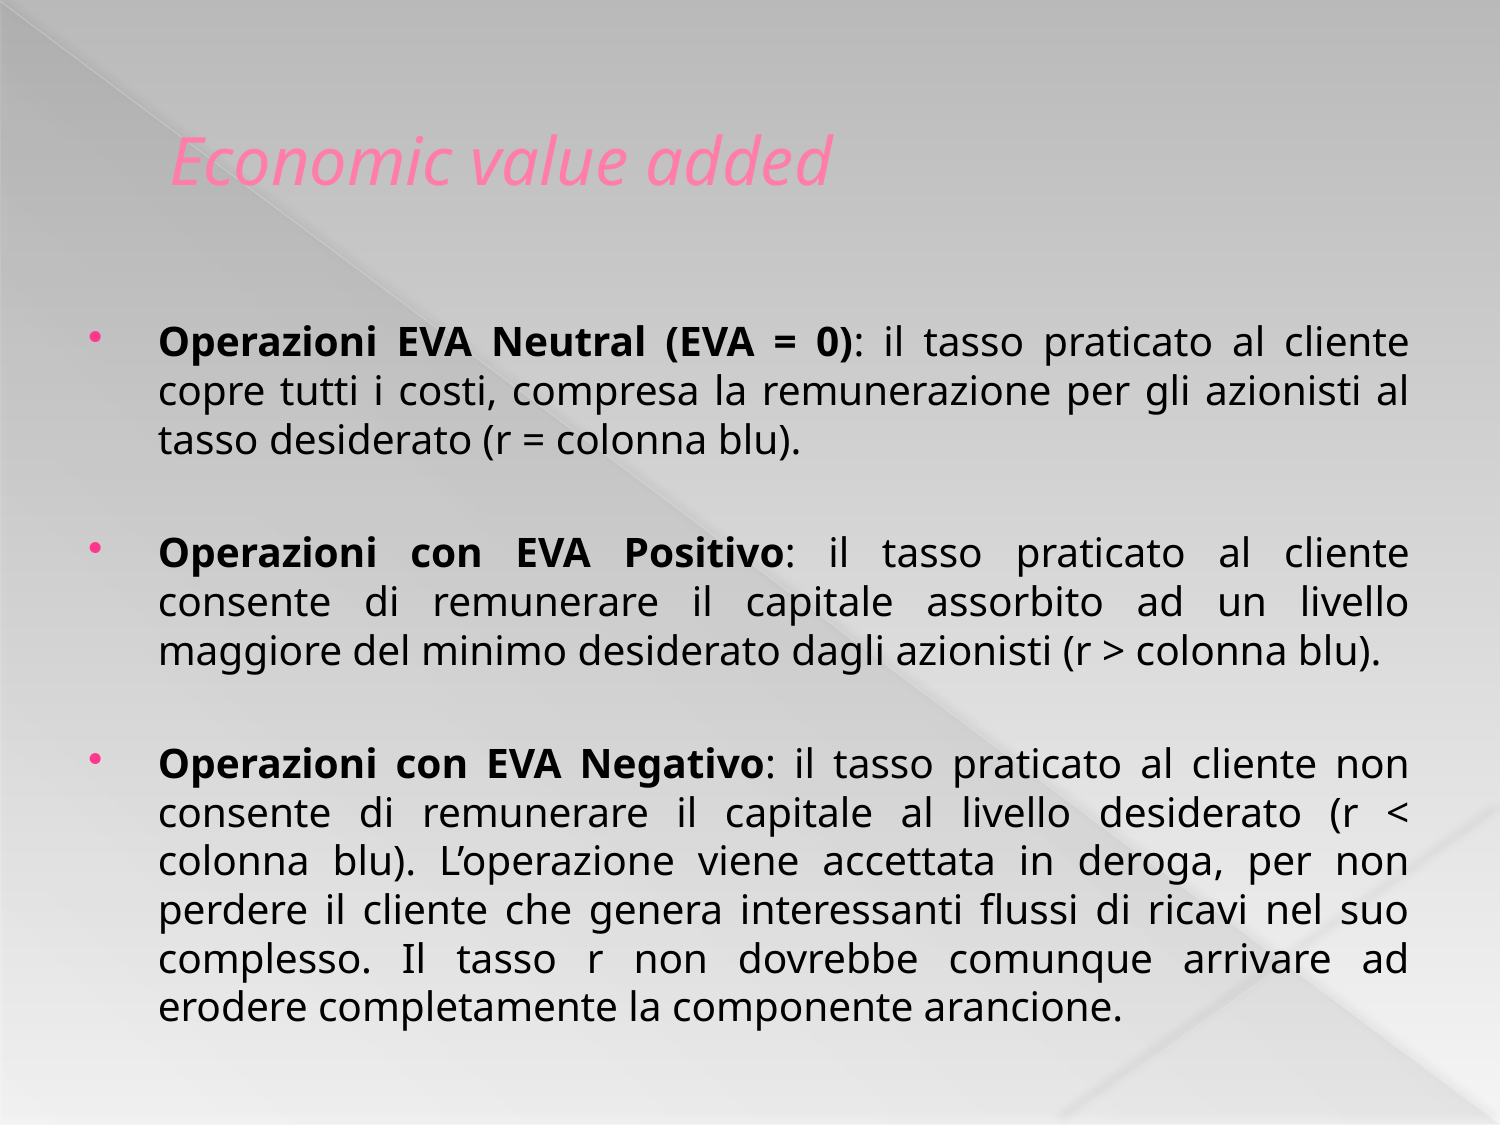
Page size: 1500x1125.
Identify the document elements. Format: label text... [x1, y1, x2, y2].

list Operazioni EVA Neutral (EVA = 0): il tasso praticato al cliente copre tutti i costi, compresa la remunerazione per gli azionisti al tasso desiderato (r = colonna blu). Operazioni con EVA Positivo: il tasso praticato al cliente consente di remunerare il capitale assorbito ad un livello maggiore del minimo desiderato dagli azionisti (r > colonna blu). Operazioni con EVA Negativo: il tasso praticato al cliente non consente di remunerare il capitale al livello desiderato (r < colonna blu). L’operazione viene accettata in deroga, per non perdere il cliente che genera interessanti flussi di ricavi nel suo complesso. Il tasso r non dovrebbe comunque arrivare ad erodere completamente la componente arancione. [75, 308, 1425, 1059]
title Economic value added [75, 43, 1425, 274]
